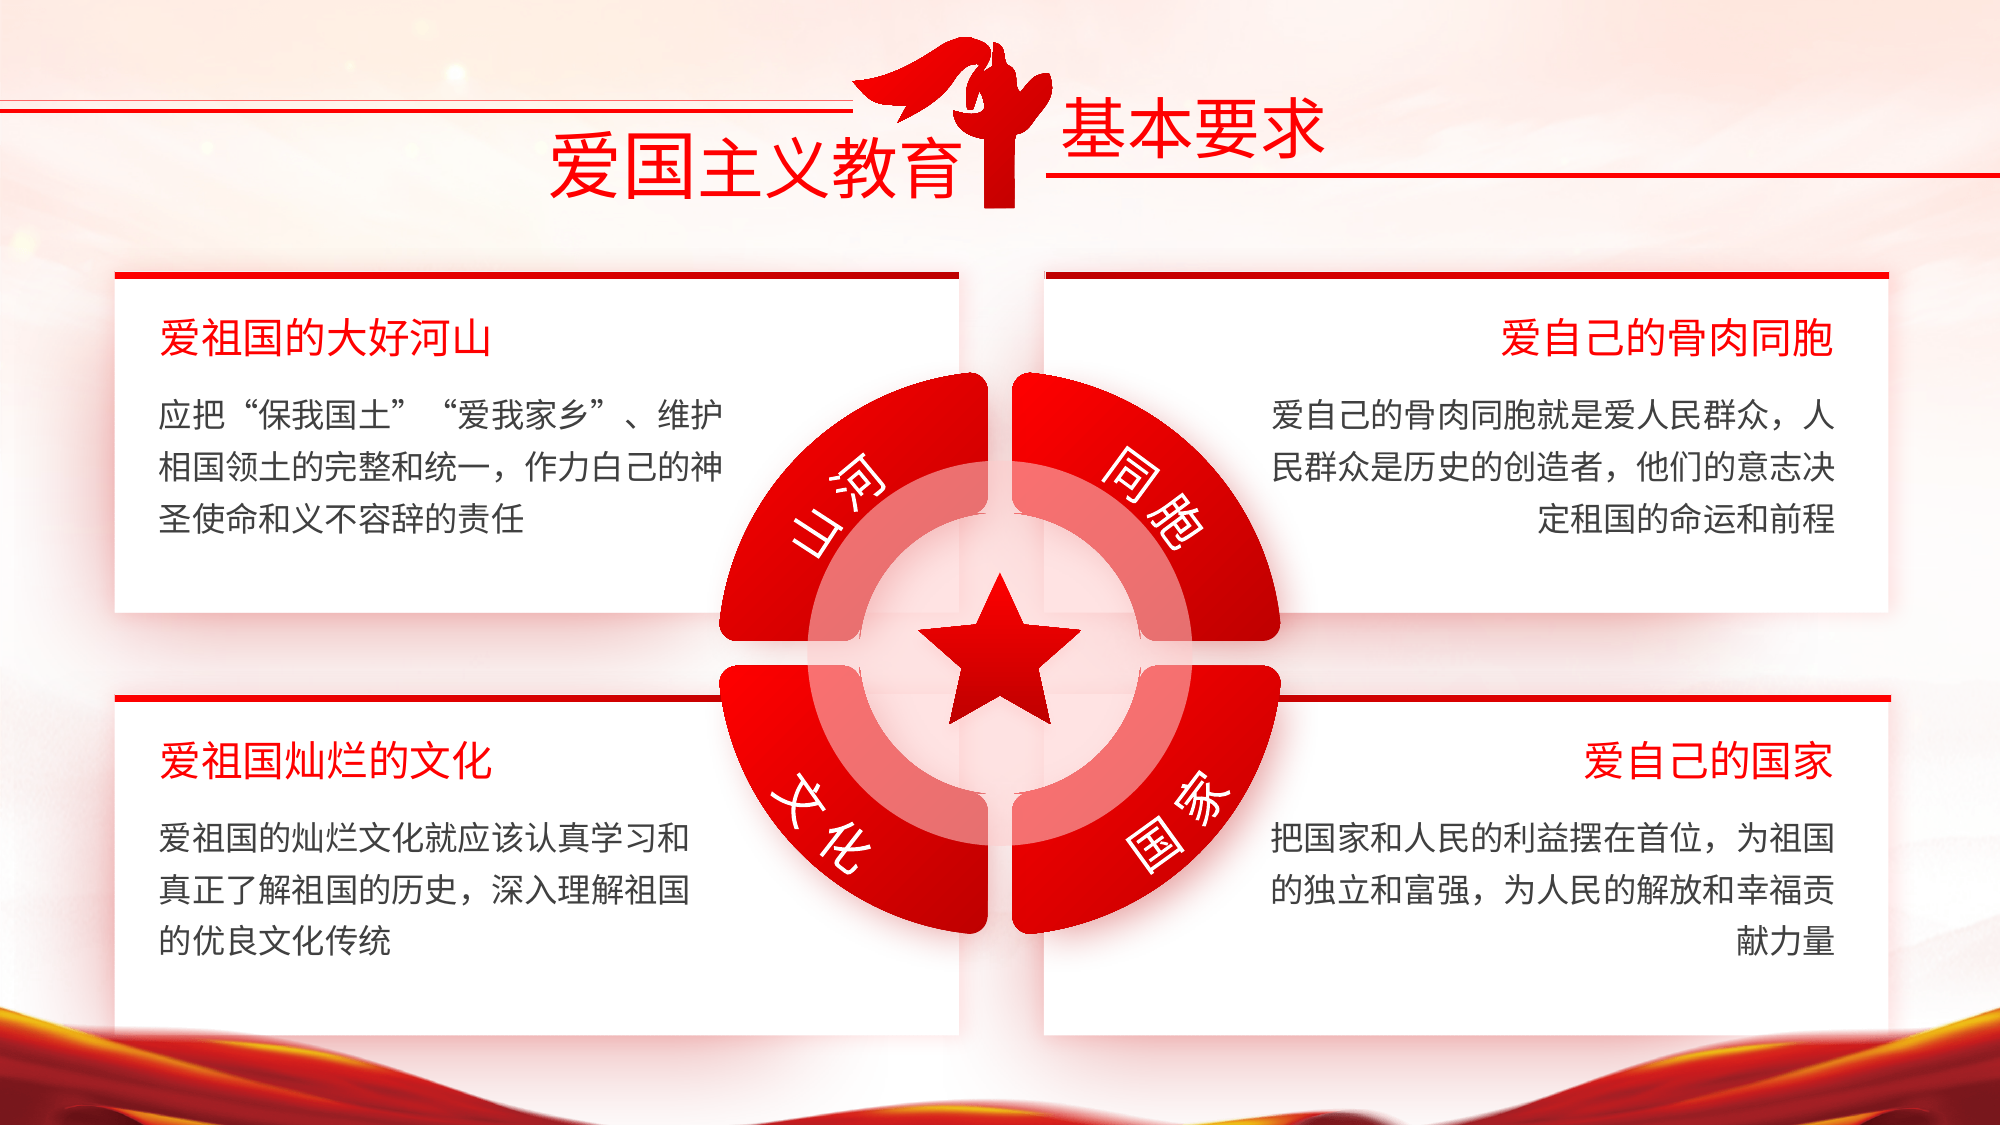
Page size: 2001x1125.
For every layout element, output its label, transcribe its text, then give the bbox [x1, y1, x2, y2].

text_box [1043, 270, 1889, 614]
text_box [1043, 703, 1889, 969]
text_box 爱自己的国家 [1568, 727, 1850, 793]
text_box [852, 37, 1051, 209]
text_box 把国家和人民的利益摆在首位，为祖国的独立和富强，为人民的解放和幸福贡献力量 [1251, 805, 1837, 961]
text_box [113, 270, 960, 280]
text_box [113, 693, 960, 969]
text_box [0, 108, 2000, 969]
text_box 爱祖国的灿烂文化就应该认真学习和真正了解祖国的历史，深入理解祖国的优良文化传统 [158, 805, 717, 961]
text_box [1300, 693, 1892, 703]
text_box [1044, 270, 1890, 280]
text_box 爱祖国的大好河山 [144, 304, 509, 370]
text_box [719, 372, 1281, 934]
text_box [113, 280, 960, 614]
text_box [0, 0, 2000, 173]
text_box [114, 693, 719, 703]
text_box 爱自己的骨肉同胞就是爱人民群众，人民群众是历史的创造者，他们的意志决定租国的命运和前程 [1281, 382, 1837, 538]
text_box 基本要求 [1045, 79, 1889, 173]
text_box 爱自己的骨肉同胞 [1485, 304, 1849, 370]
text_box 应把“保我国土”“爱我家乡”、维护相国领土的完整和统一，作力白己的神圣使命和义不容辞的责任 [158, 382, 719, 538]
text_box 爱国主义教育 [533, 111, 984, 216]
text_box 爱祖国灿烂的文化 [144, 727, 509, 793]
picture [0, 969, 2000, 1125]
